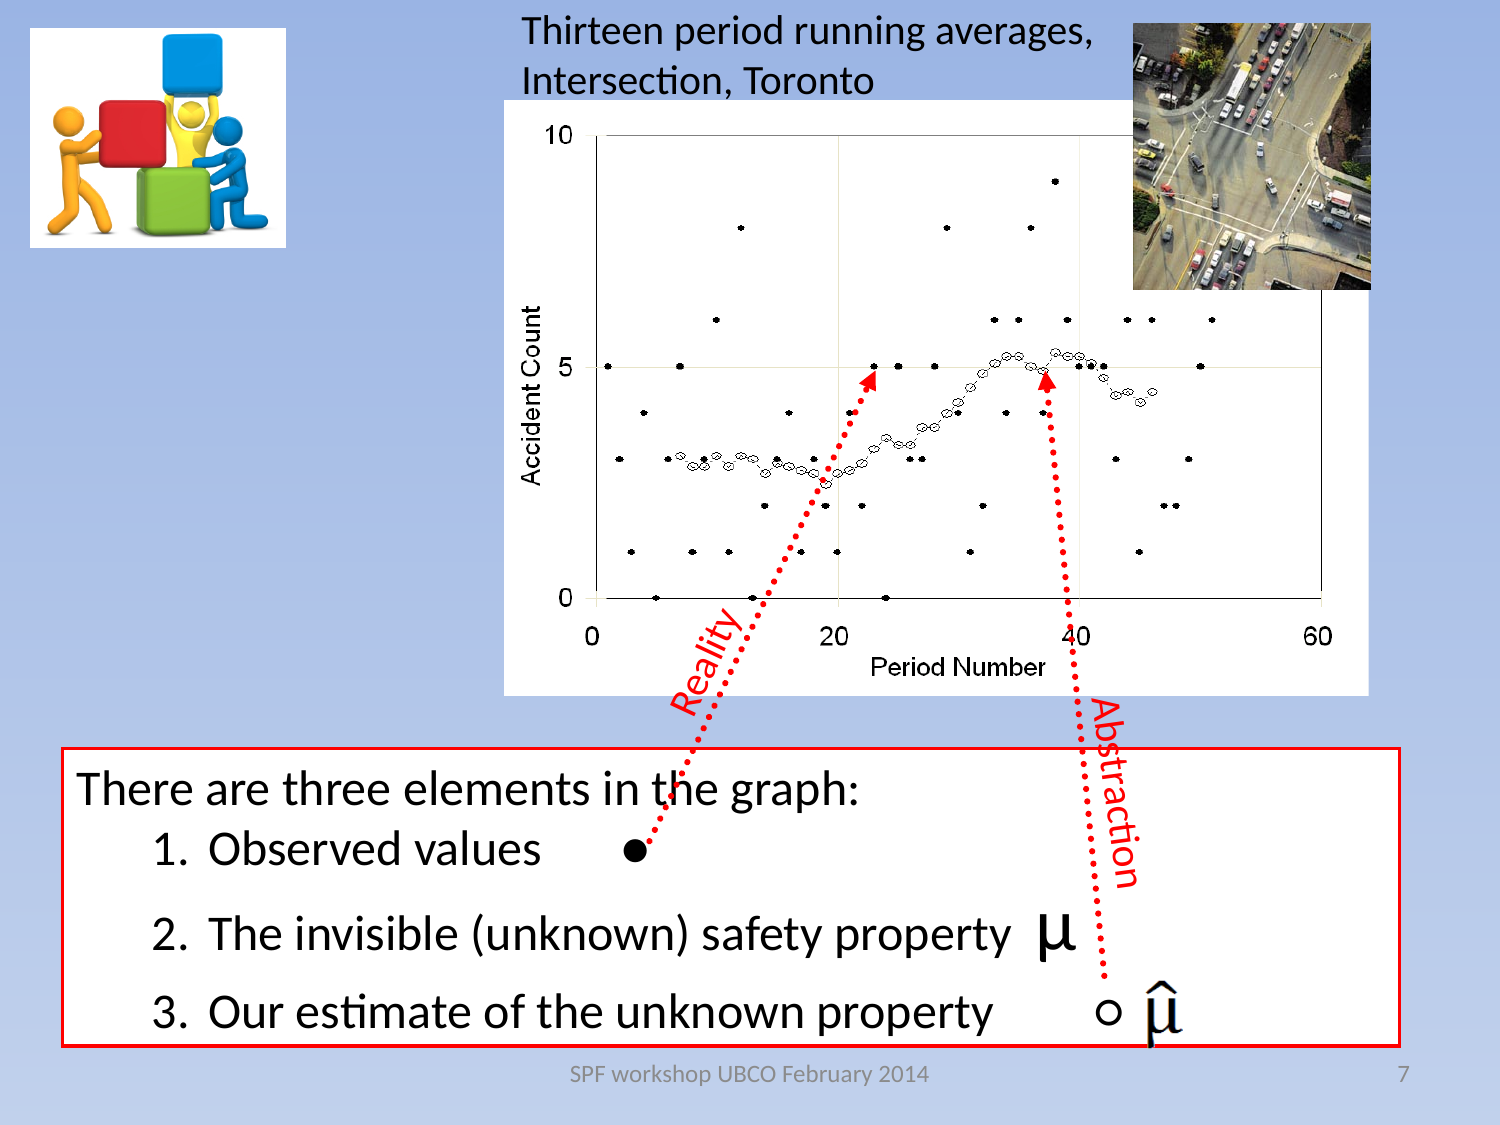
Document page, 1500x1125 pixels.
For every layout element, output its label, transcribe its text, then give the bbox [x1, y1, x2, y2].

text_box Thirteen period running averages, Intersection, Toronto [506, 1, 1372, 99]
text_box Abstraction [1076, 704, 1169, 909]
picture [30, 28, 287, 249]
picture [1141, 962, 1183, 1065]
text_box Reality [642, 704, 719, 740]
slide_number 7 [1074, 1042, 1425, 1103]
text_box There are three elements in the graph: Observed values ● The invisible (unknown) safety property μ Our estimate of the unknown property ○ [62, 748, 1400, 1046]
picture [503, 23, 1371, 697]
footer SPF workshop UBCO February 2014 [512, 1042, 988, 1103]
